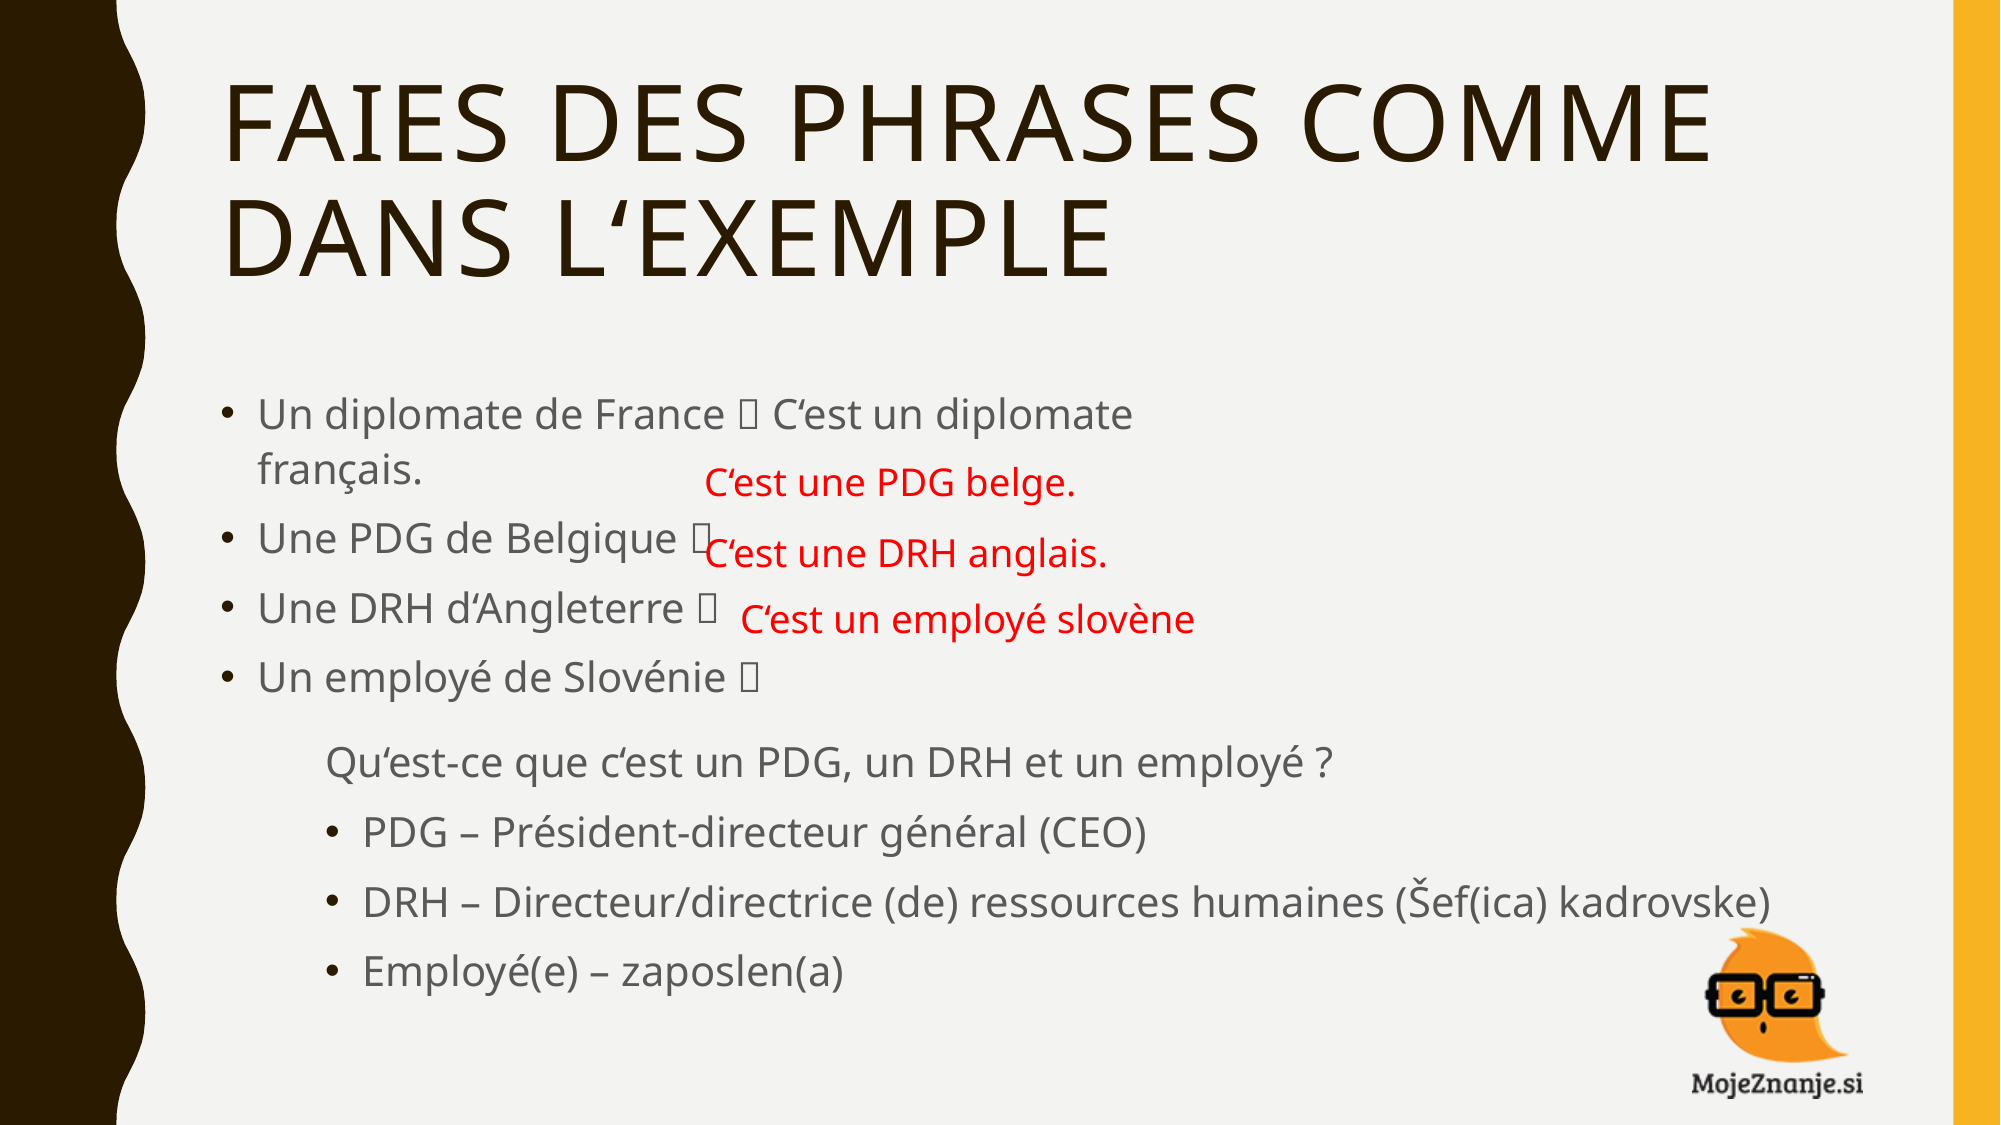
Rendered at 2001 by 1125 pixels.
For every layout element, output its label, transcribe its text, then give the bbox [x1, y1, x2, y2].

text_box C‘est un employé slovène [724, 583, 1468, 650]
picture [1692, 926, 1863, 1099]
list Un diplomate de France  C‘est un diplomate français. Une PDG de Belgique  Une DRH d‘Angleterre  Un employé de Slovénie  [205, 375, 1245, 724]
text_box C‘est une PDG belge. [689, 445, 1121, 513]
text_box Qu‘est-ce que c‘est un PDG, un DRH et un employé ? PDG – Président-directeur général (CEO) DRH – Directeur/directrice (de) ressources humaines (Šef(ica) kadrovske) Employé(e) – zaposlen(a) [310, 723, 1792, 1055]
title Faies des phrases comme dans l‘exemple [205, 62, 1875, 308]
text_box C‘est une DRH anglais. [689, 516, 1158, 584]
